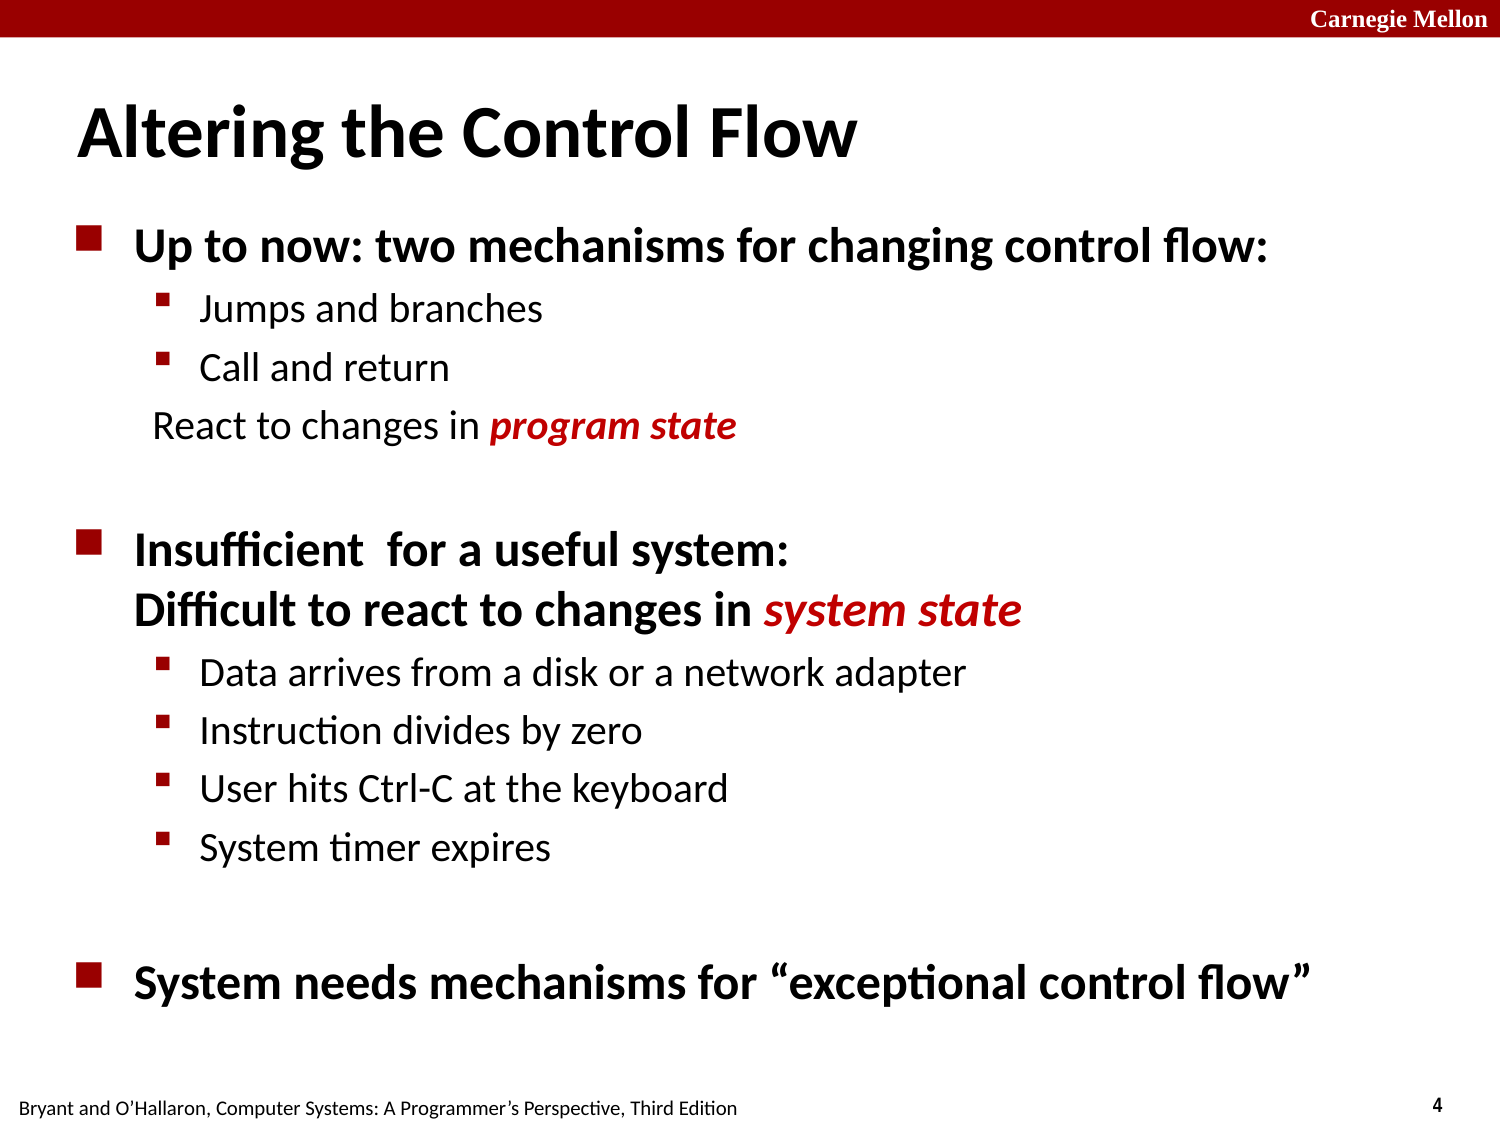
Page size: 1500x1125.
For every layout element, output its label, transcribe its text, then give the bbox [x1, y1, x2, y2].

list Up to now: two mechanisms for changing control flow: Jumps and branches Call and return React to changes in program state Insufficient for a useful system: Difficult to react to changes in system state Data arrives from a disk or a network adapter Instruction divides by zero User hits Ctrl-C at the keyboard System timer expires System needs mechanisms for “exceptional control flow” [62, 204, 1478, 1088]
title Altering the Control Flow [62, 80, 1097, 176]
